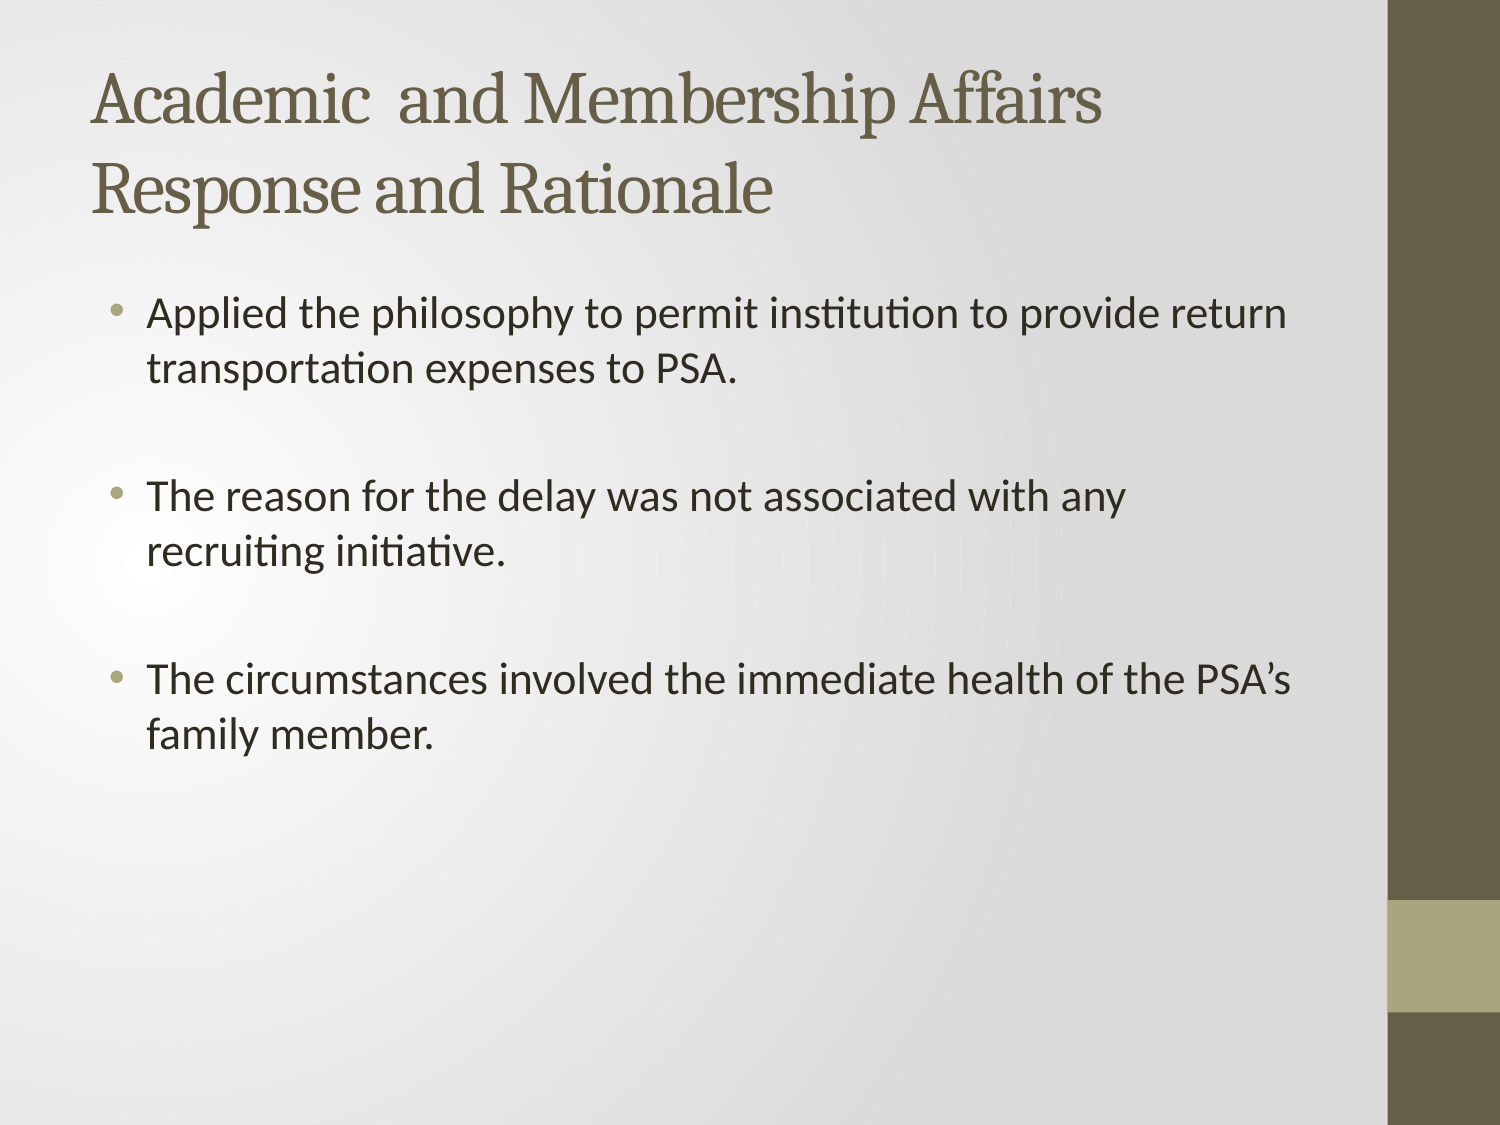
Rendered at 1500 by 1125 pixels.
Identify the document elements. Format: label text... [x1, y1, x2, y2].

list Applied the philosophy to permit institution to provide return transportation expenses to PSA. The reason for the delay was not associated with any recruiting initiative. The circumstances involved the immediate health of the PSA’s family member. [75, 275, 1325, 1063]
title Academic and Membership Affairs Response and Rationale [75, 45, 1325, 233]
